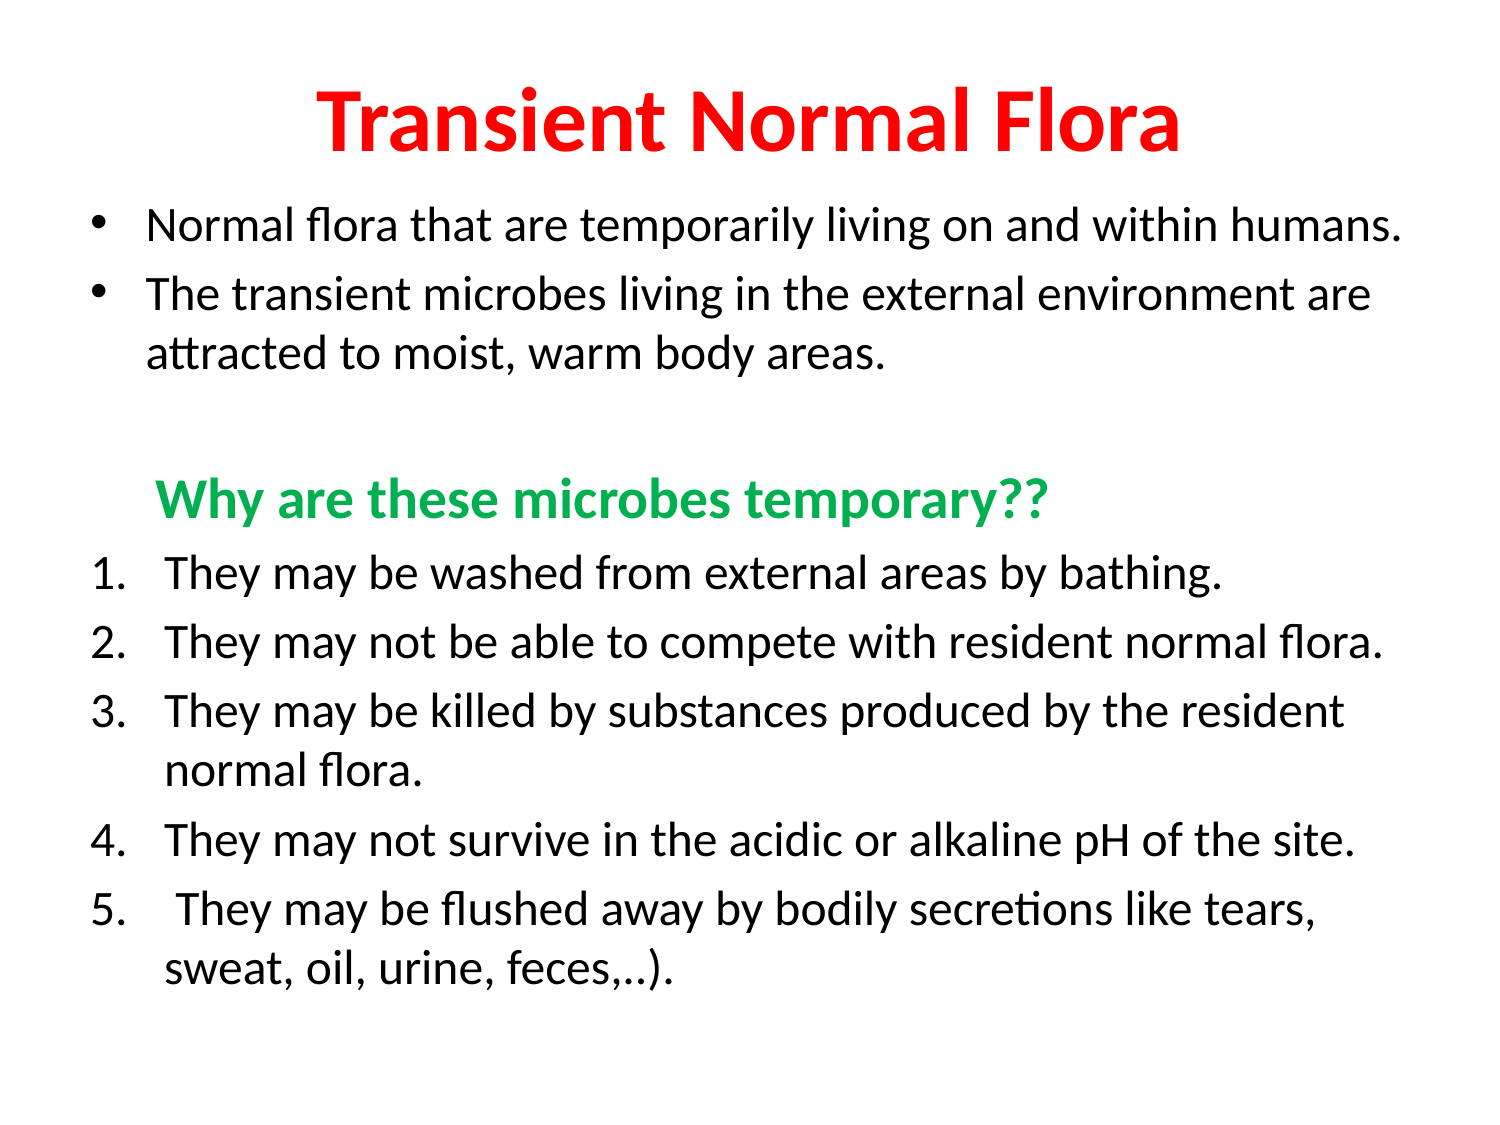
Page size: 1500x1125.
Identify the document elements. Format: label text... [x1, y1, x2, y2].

list Normal flora that are temporarily living on and within humans. The transient microbes living in the external environment are attracted to moist, warm body areas. Why are these microbes temporary?? They may be washed from external areas by bathing. They may not be able to compete with resident normal flora. They may be killed by substances produced by the resident normal flora. They may not survive in the acidic or alkaline pH of the site. They may be flushed away by bodily secretions like tears, sweat, oil, urine, feces,..). [75, 184, 1425, 1059]
title Transient Normal Flora [75, 45, 1425, 184]
